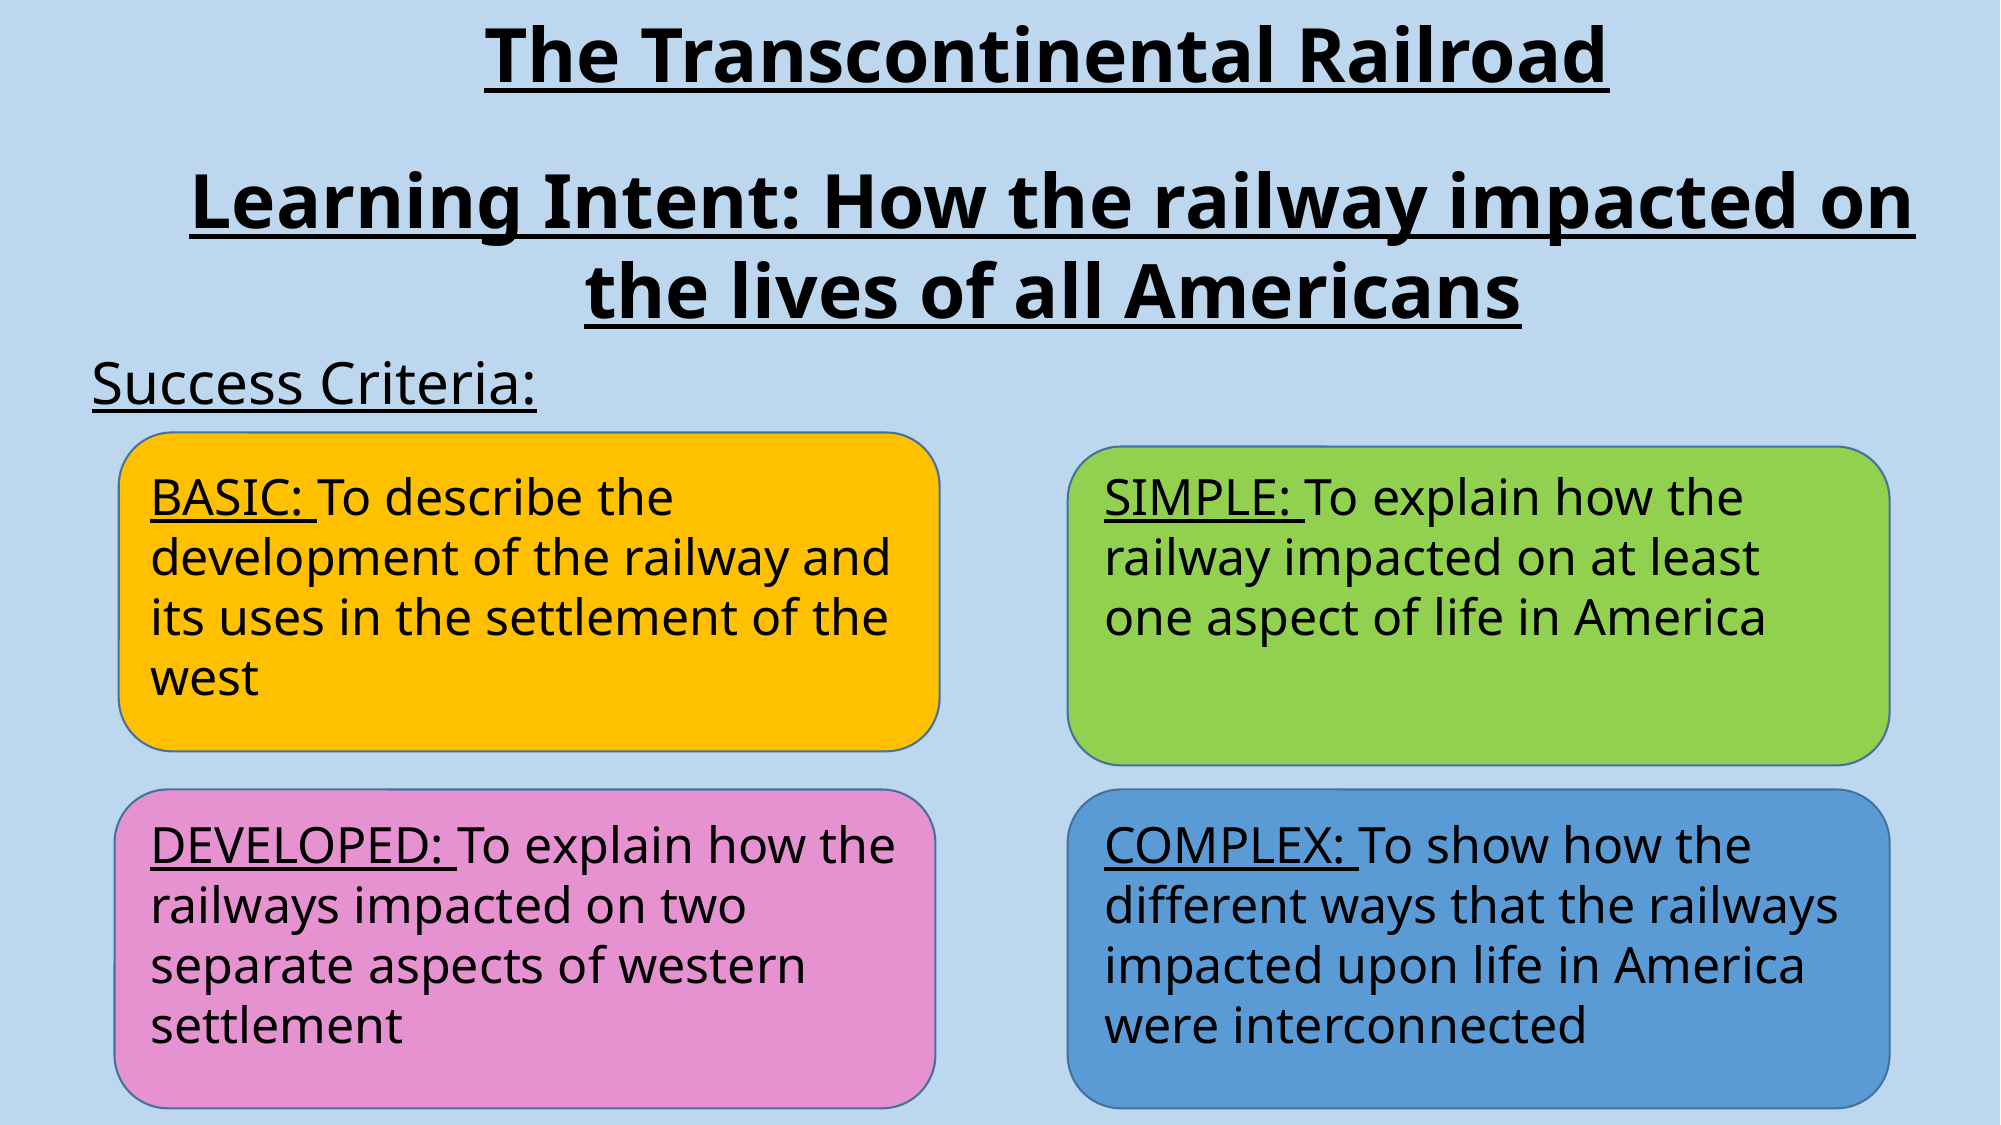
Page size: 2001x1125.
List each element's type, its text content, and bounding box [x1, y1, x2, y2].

text_box [117, 431, 941, 753]
text_box The Transcontinental Railroad [100, 0, 1994, 105]
text_box DEVELOPED: To explain how the railways impacted on two separate aspects of western settlement [135, 805, 922, 1061]
text_box Success Criteria: [77, 338, 633, 424]
text_box Learning Intent: How the railway impacted on the lives of all Americans [106, 145, 2000, 341]
text_box [113, 788, 937, 1110]
text_box [1066, 445, 1891, 767]
text_box COMPLEX: To show how the different ways that the railways impacted upon life in America were interconnected [1089, 805, 1864, 1061]
text_box [1066, 788, 1891, 1110]
text_box BASIC: To describe the development of the railway and its uses in the settlement of the west [135, 457, 922, 713]
text_box SIMPLE: To explain how the railway impacted on at least one aspect of life in America [1089, 457, 1864, 653]
